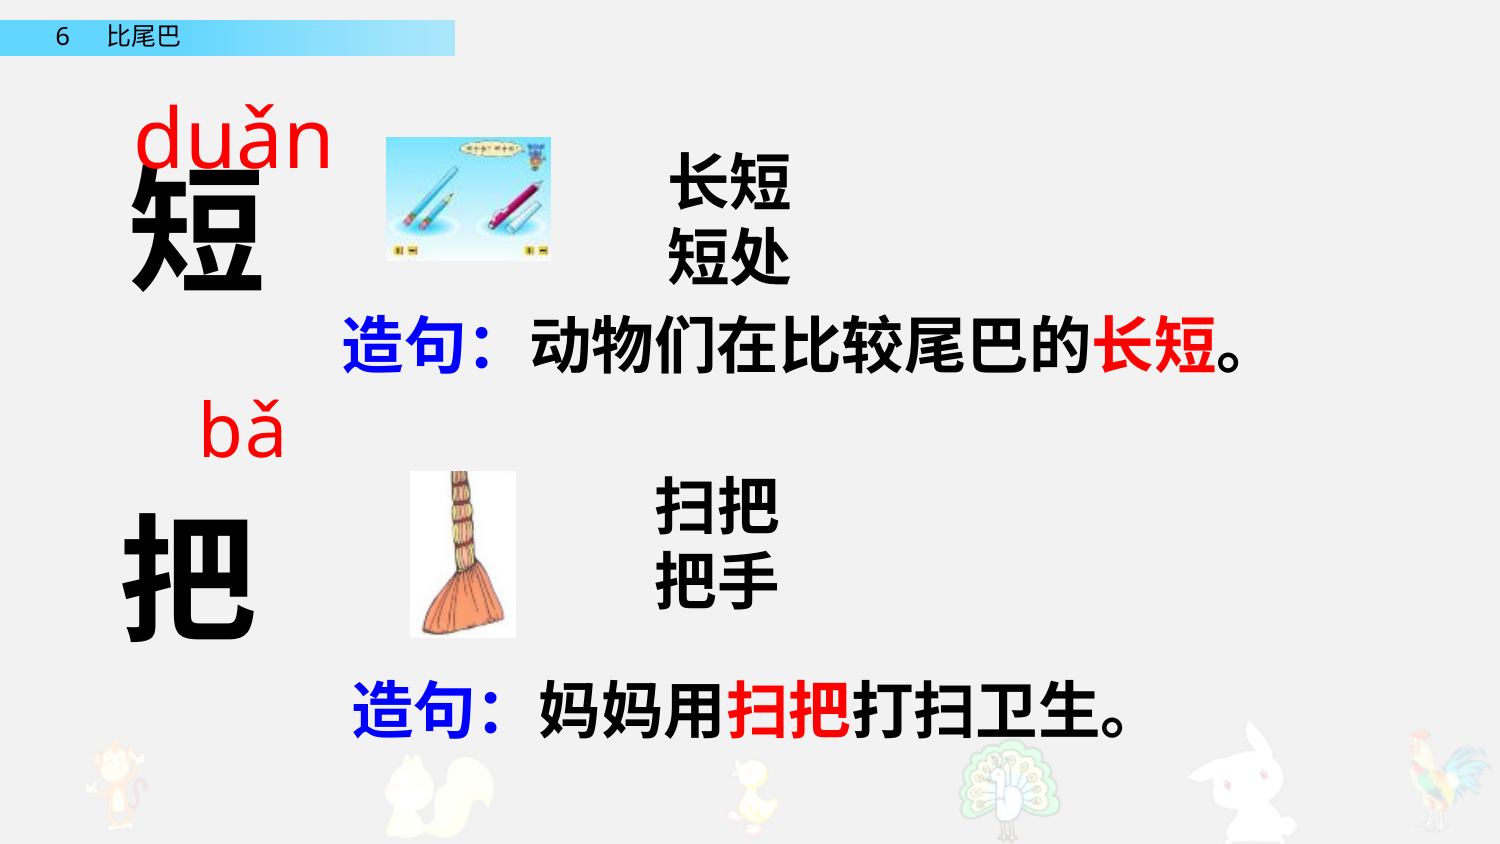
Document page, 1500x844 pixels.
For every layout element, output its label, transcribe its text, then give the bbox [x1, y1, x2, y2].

text_box 造句：妈妈用扫把打扫卫生。 [339, 665, 1247, 752]
text_box 长短 短处 [656, 137, 905, 299]
text_box duǎn [122, 79, 369, 191]
text_box 把 [108, 487, 323, 664]
picture [386, 137, 551, 261]
text_box 造句：动物们在比较尾巴的长短。 [330, 300, 1403, 387]
picture [410, 471, 516, 638]
text_box 扫把 把手 [643, 461, 904, 623]
text_box 短 [117, 137, 331, 314]
text_box bǎ [187, 377, 301, 479]
